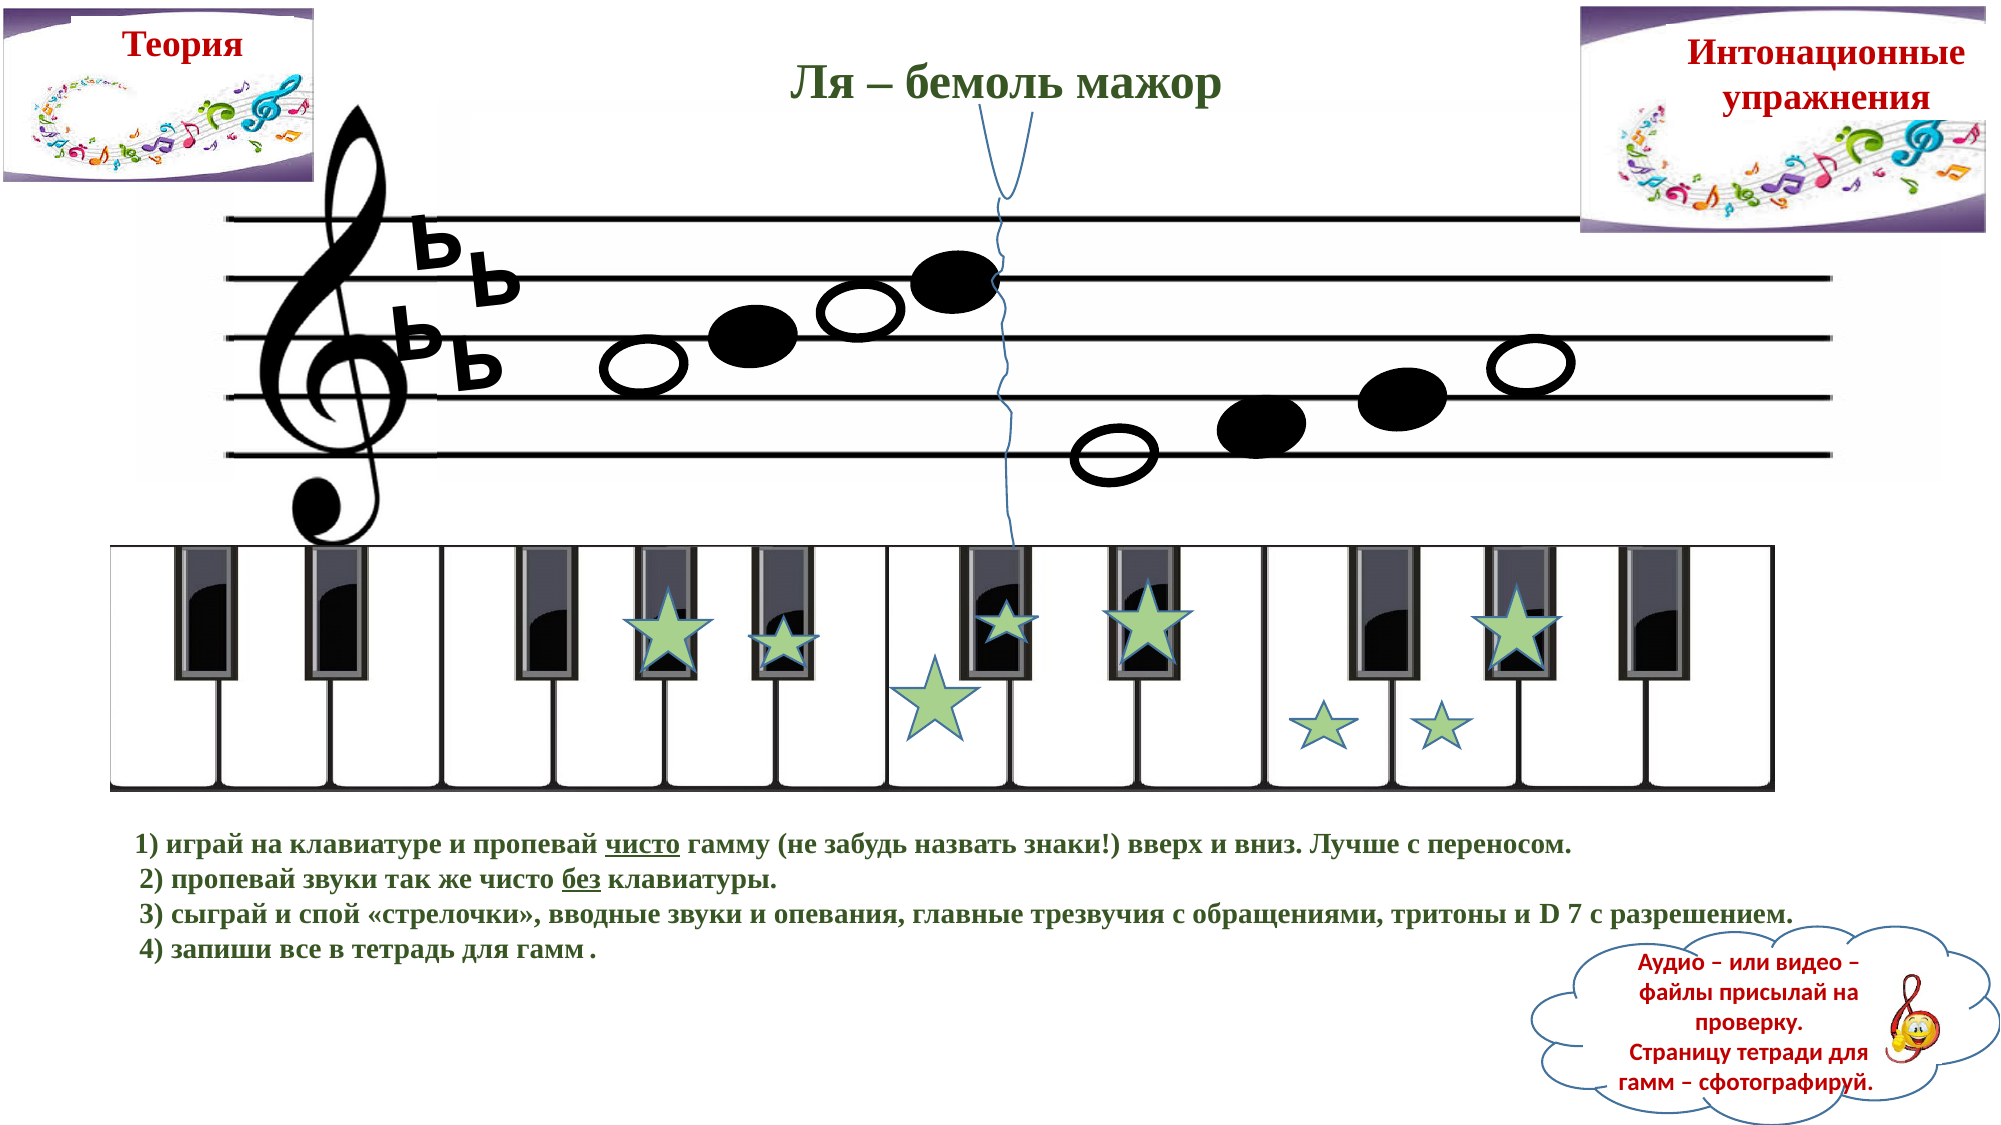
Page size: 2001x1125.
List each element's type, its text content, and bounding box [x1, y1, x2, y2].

text_box [1005, 482, 1015, 545]
picture [1882, 973, 1942, 1064]
picture [3, 6, 1986, 792]
text_box Ля – бемоль мажор [775, 41, 1238, 99]
text_box Аудио – или видео – файлы присылай на проверку. Страницу тетради для гамм – сфотографируй. [1530, 925, 2000, 1125]
text_box 1) играй на клавиатуре и пропевай чисто гамму (не забудь назвать знаки!) вверх и вниз. Лучше с переносом. 2) пропевай звуки так же чисто без клавиатуры. 3) сыграй и спой «стрелочки», вводные звуки и опевания, главные трезвучия с обращениями, тритоны и D 7 с разрешением. 4) запиши все в тетрадь для гамм . [0, 816, 1809, 972]
